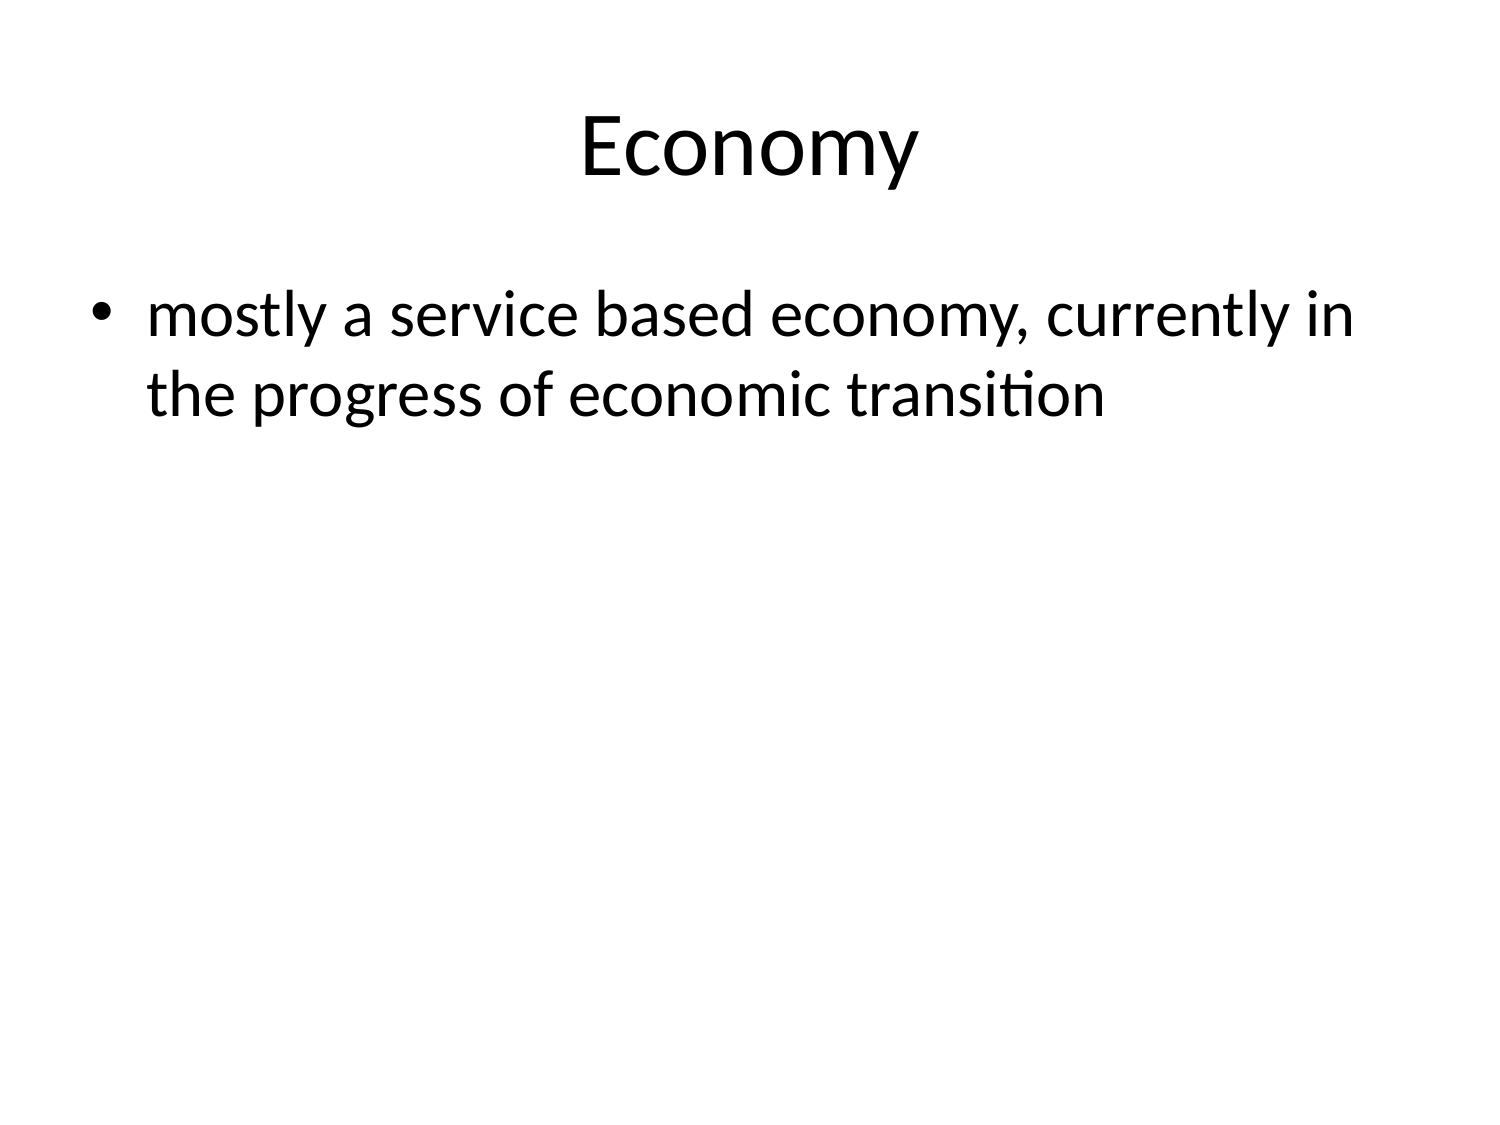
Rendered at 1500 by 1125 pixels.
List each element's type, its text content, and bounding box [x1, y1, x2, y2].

list mostly a service based economy, currently in the progress of economic transition [75, 262, 1425, 1005]
title Economy [75, 45, 1425, 233]
